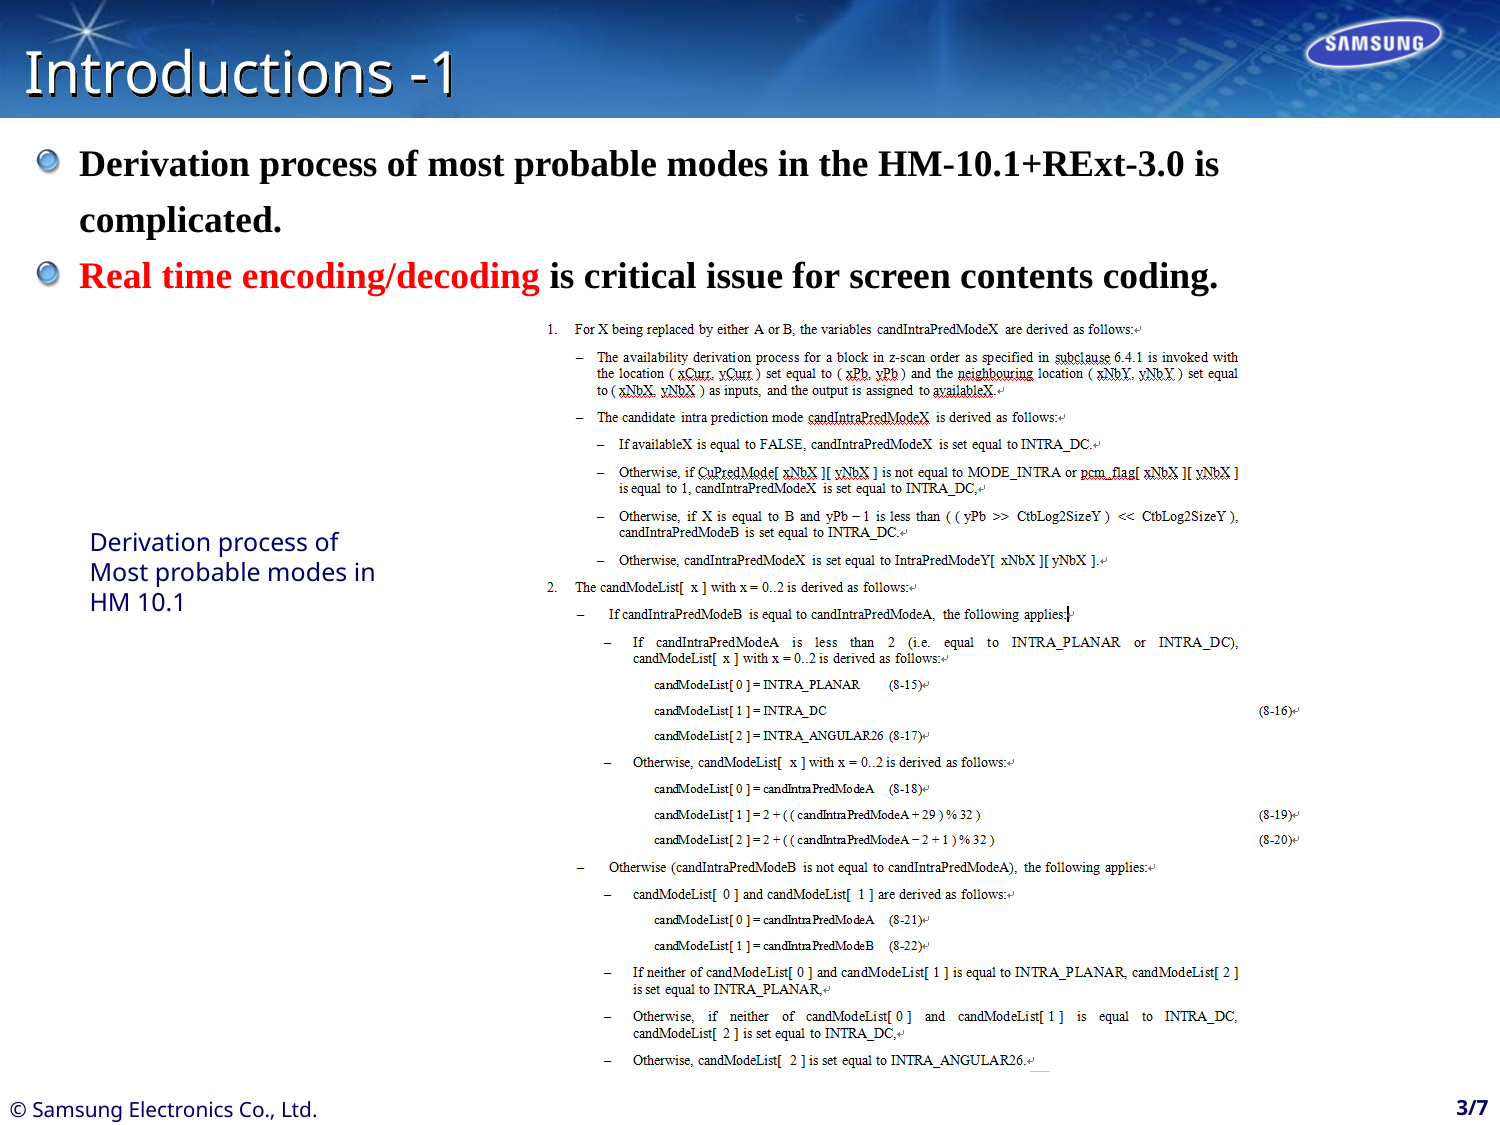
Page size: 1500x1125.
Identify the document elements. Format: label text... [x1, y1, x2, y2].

title Introductions -1 [9, 40, 1117, 114]
list Derivation process of most probable modes in the HM-10.1+RExt-3.0 is complicated. Real time encoding/decoding is critical issue for screen contents coding. [20, 120, 1426, 291]
text_box Derivation process of Most probable modes in HM 10.1 [74, 518, 398, 624]
picture [35, 148, 61, 175]
picture [545, 314, 1307, 1073]
picture [35, 260, 61, 288]
picture [0, 0, 1500, 118]
